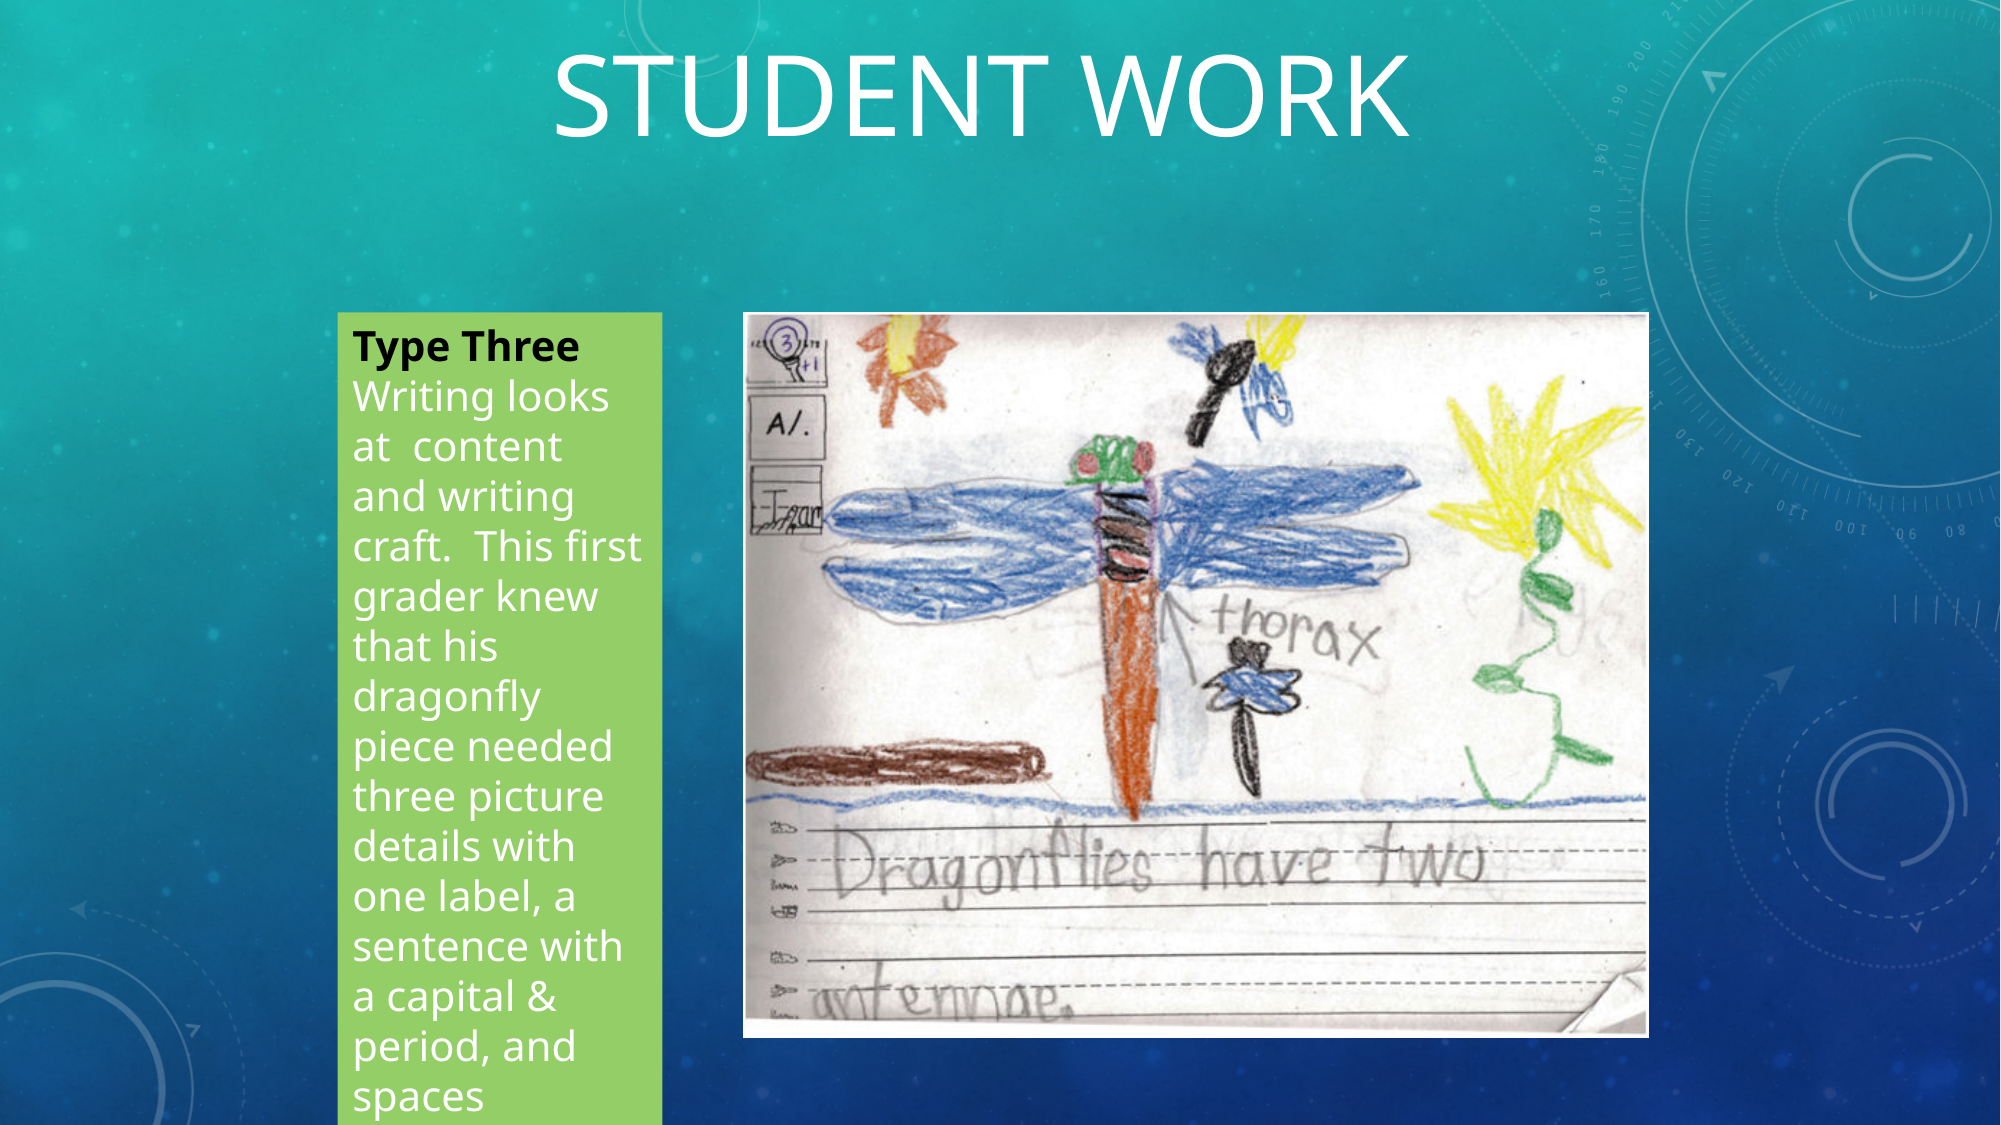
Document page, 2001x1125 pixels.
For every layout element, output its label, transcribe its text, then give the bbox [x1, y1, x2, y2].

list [743, 312, 1650, 1038]
picture [0, 0, 2001, 1125]
title Student Work [164, 0, 1827, 211]
text_box Type Three Writing looks at content and writing craft. This first grader knew that his dragonfly piece needed three picture details with one label, a sentence with a capital & period, and spaces between words. [337, 312, 663, 1125]
